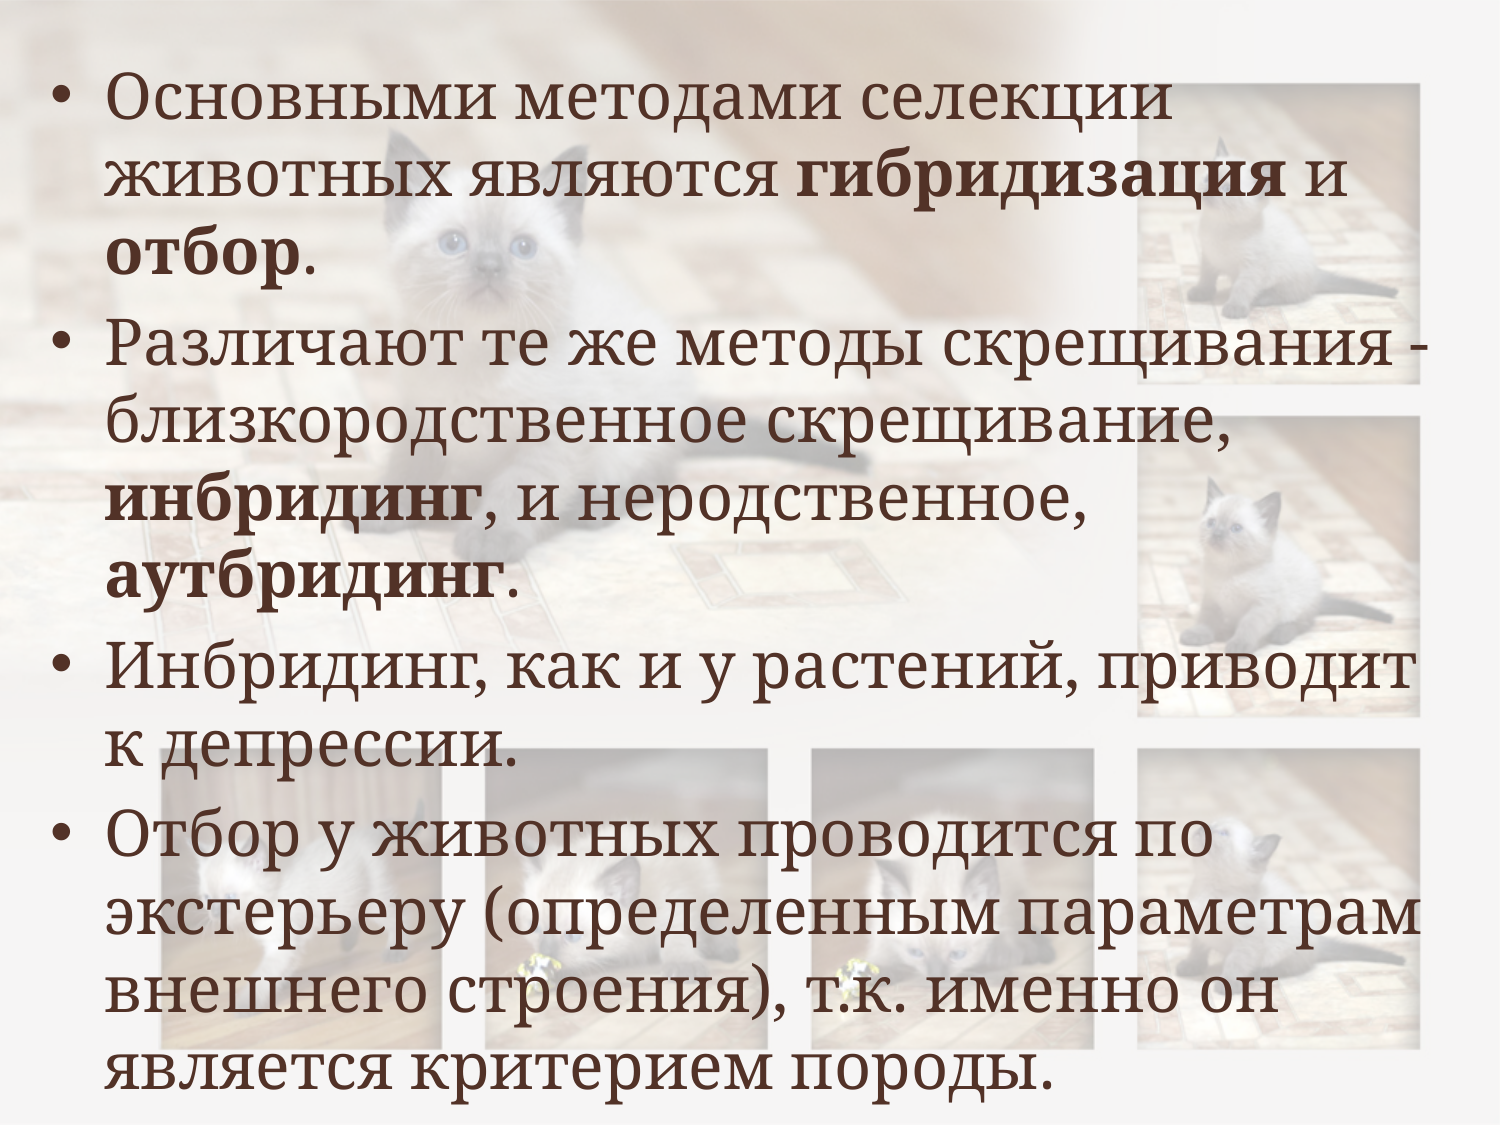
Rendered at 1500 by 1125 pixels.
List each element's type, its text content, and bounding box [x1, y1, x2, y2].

list Основными методами селекции животных являются гибридизация и отбор. Различают те же методы скрещивания - близкородственное скрещивание, инбридинг, и неродственное, аутбридинг. Инбридинг, как и у растений, приводит к депрессии. Отбор у животных проводится по экстерьеру (определенным параметрам внешнего строения), т.к. именно он является критерием породы. [35, 46, 1465, 1125]
